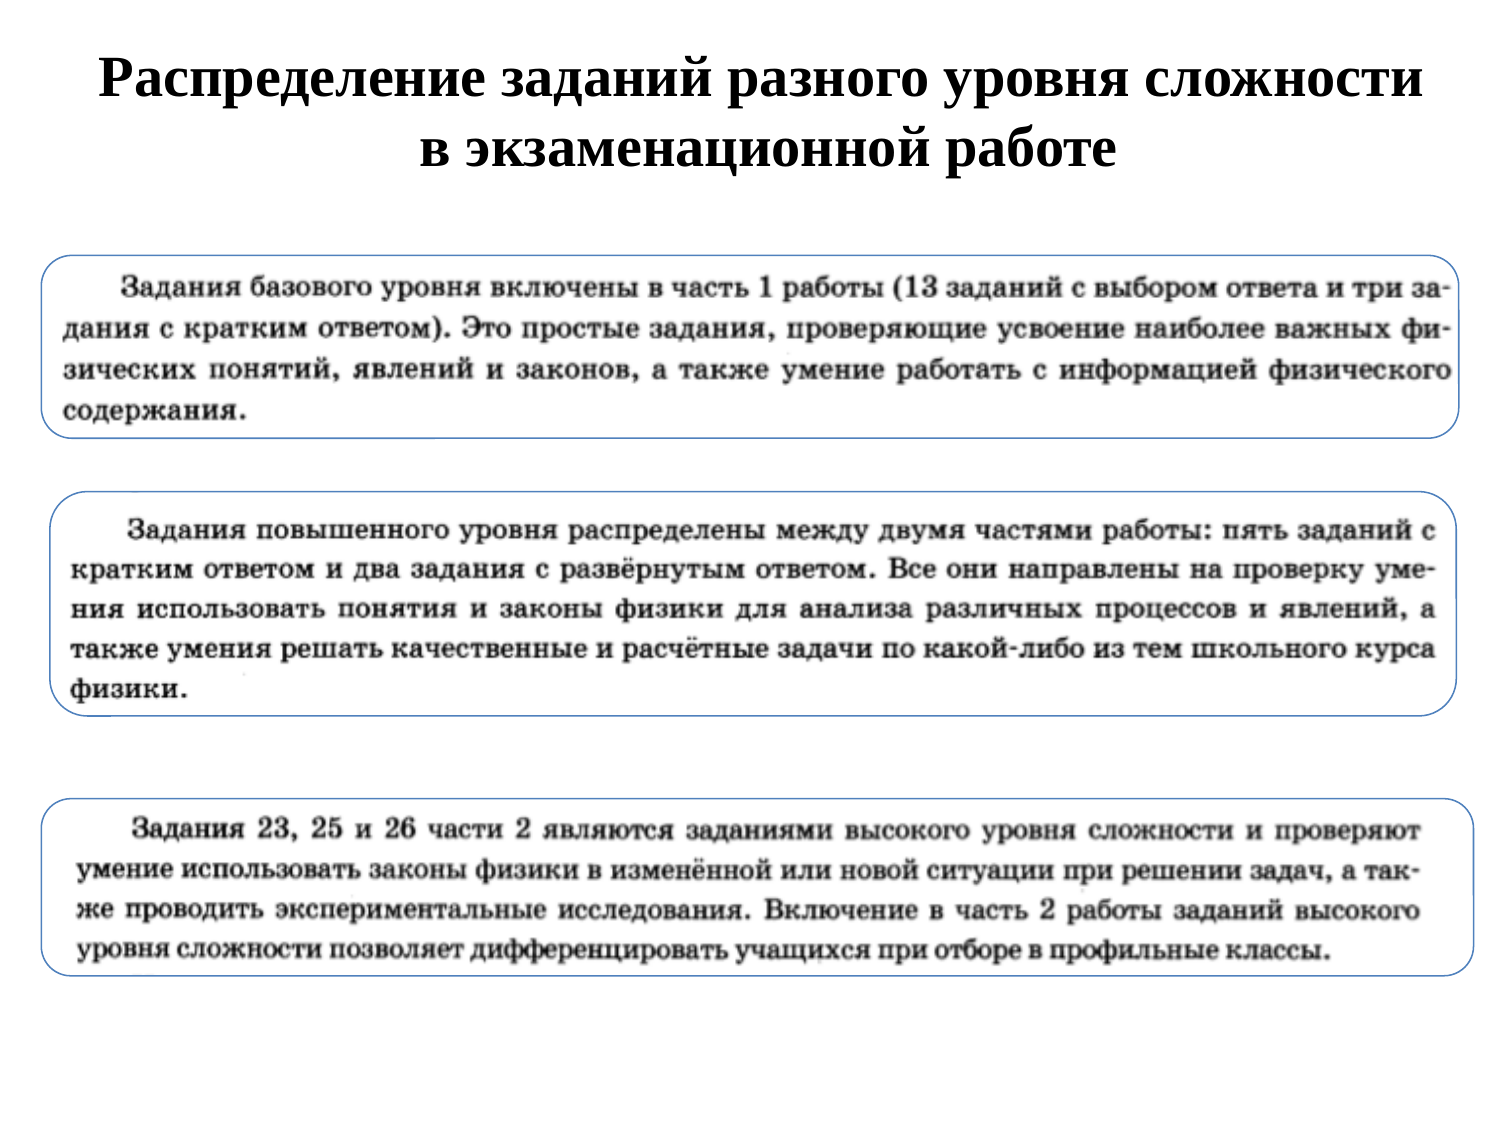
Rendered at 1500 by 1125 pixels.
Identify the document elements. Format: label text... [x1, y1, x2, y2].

text_box Распределение заданий разного уровня сложности в экзаменационной работе [84, 30, 1439, 186]
picture [41, 255, 1459, 439]
picture [41, 798, 1474, 977]
picture [49, 491, 1457, 717]
